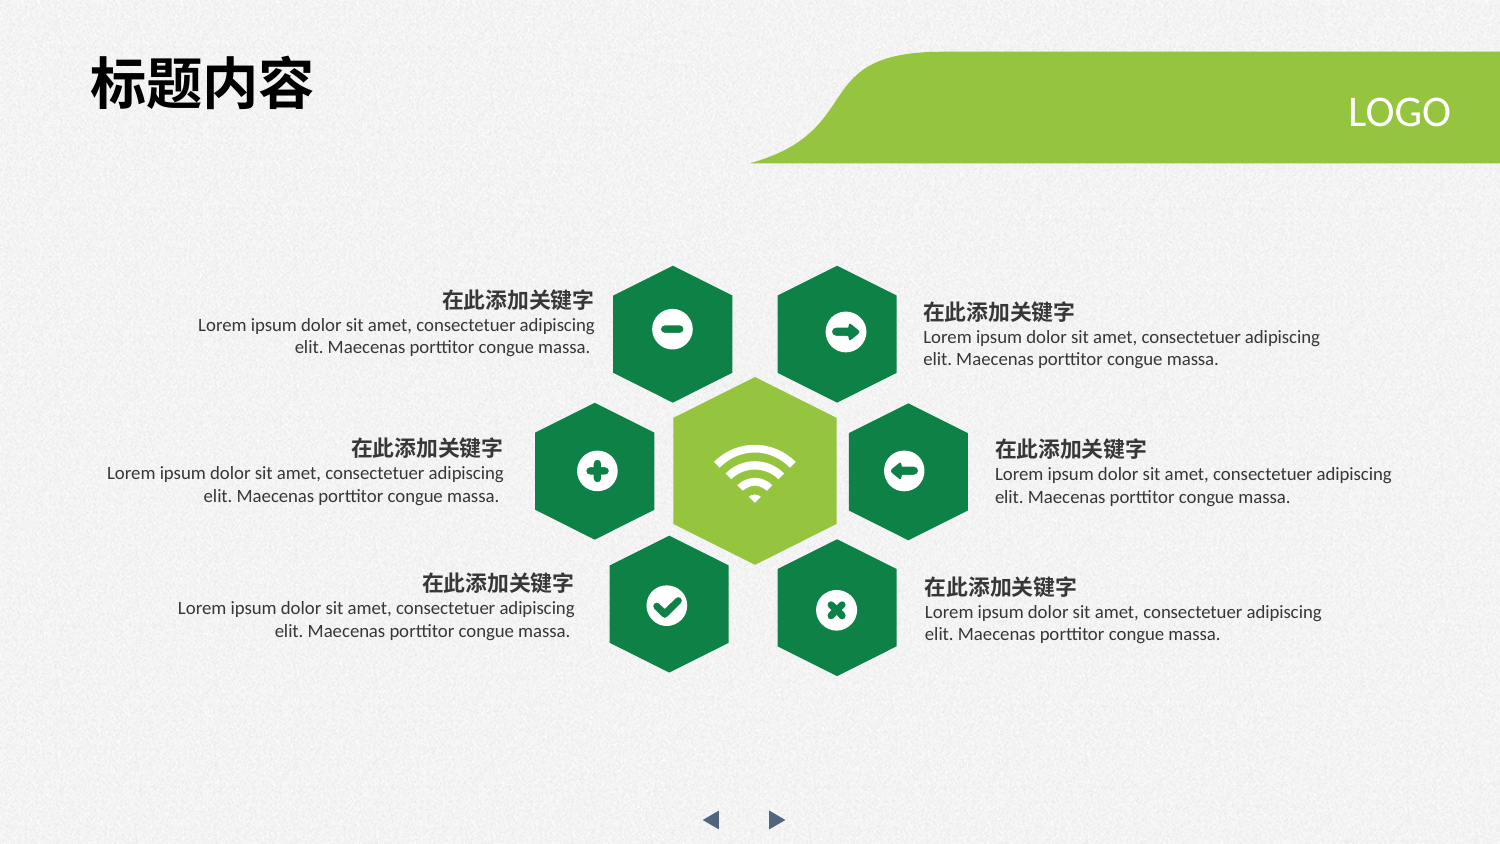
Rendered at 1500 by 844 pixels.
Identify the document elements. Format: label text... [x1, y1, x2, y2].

text_box 在此添加关键字 Lorem ipsum dolor sit amet, consectetuer adipiscing elit. Maecenas porttitor congue massa. [147, 562, 590, 649]
text_box [816, 589, 858, 631]
text_box [655, 533, 683, 540]
text_box [846, 401, 970, 543]
text_box 在此添加关键字 Lorem ipsum dolor sit amet, consectetuer adipiscing elit. Maecenas porttitor congue massa. [910, 565, 1353, 652]
text_box LOGO [1333, 75, 1466, 143]
text_box 在此添加关键字 Lorem ipsum dolor sit amet, consectetuer adipiscing elit. Maecenas porttitor congue massa. [167, 278, 610, 366]
text_box [671, 375, 839, 567]
text_box [775, 263, 899, 405]
text_box [748, 494, 761, 503]
text_box [884, 450, 925, 492]
text_box [747, 49, 1500, 166]
text_box [577, 450, 618, 492]
text_box [533, 400, 657, 542]
picture [0, 0, 1500, 844]
text_box [611, 263, 735, 405]
text_box [825, 311, 867, 353]
text_box [649, 540, 732, 636]
text_box [737, 477, 773, 491]
text_box [775, 537, 899, 678]
text_box [607, 543, 731, 675]
text_box [725, 461, 784, 480]
text_box 在此添加关键字 Lorem ipsum dolor sit amet, consectetuer adipiscing elit. Maecenas porttitor congue massa. [908, 290, 1351, 377]
text_box 标题内容 [75, 41, 331, 124]
text_box 在此添加关键字 Lorem ipsum dolor sit amet, consectetuer adipiscing elit. Maecenas porttitor congue massa. [979, 428, 1422, 515]
text_box 在此添加关键字 Lorem ipsum dolor sit amet, consectetuer adipiscing elit. Maecenas porttitor congue massa. [76, 427, 519, 514]
text_box [713, 444, 796, 468]
text_box [652, 308, 693, 350]
text_box [646, 585, 688, 627]
